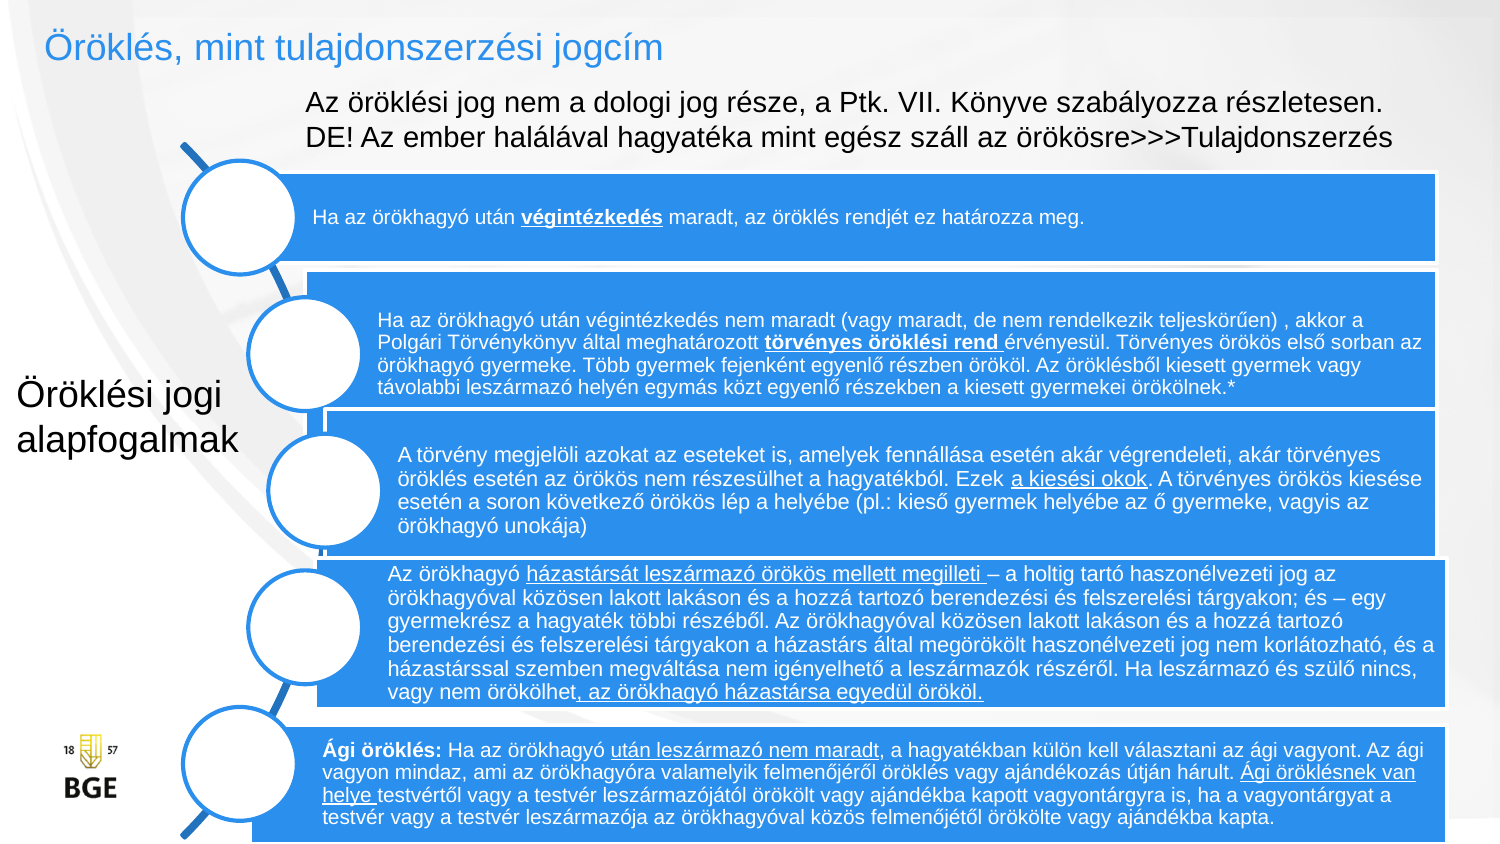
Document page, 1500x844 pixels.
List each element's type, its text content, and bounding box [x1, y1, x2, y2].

text_box Öröklés, mint tulajdonszerzési jogcím [29, 15, 925, 76]
text_box Öröklési jogi alapfogalmak [1, 362, 165, 468]
picture [0, 0, 1500, 844]
text_box Az öröklési jog nem a dologi jog része, a Ptk. VII. Könyve szabályozza részletesen. DE! Az ember halálával hagyatéka mint egész száll az örökösre>>>Tulajdonszerzés [290, 76, 1419, 124]
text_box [170, 126, 1448, 844]
